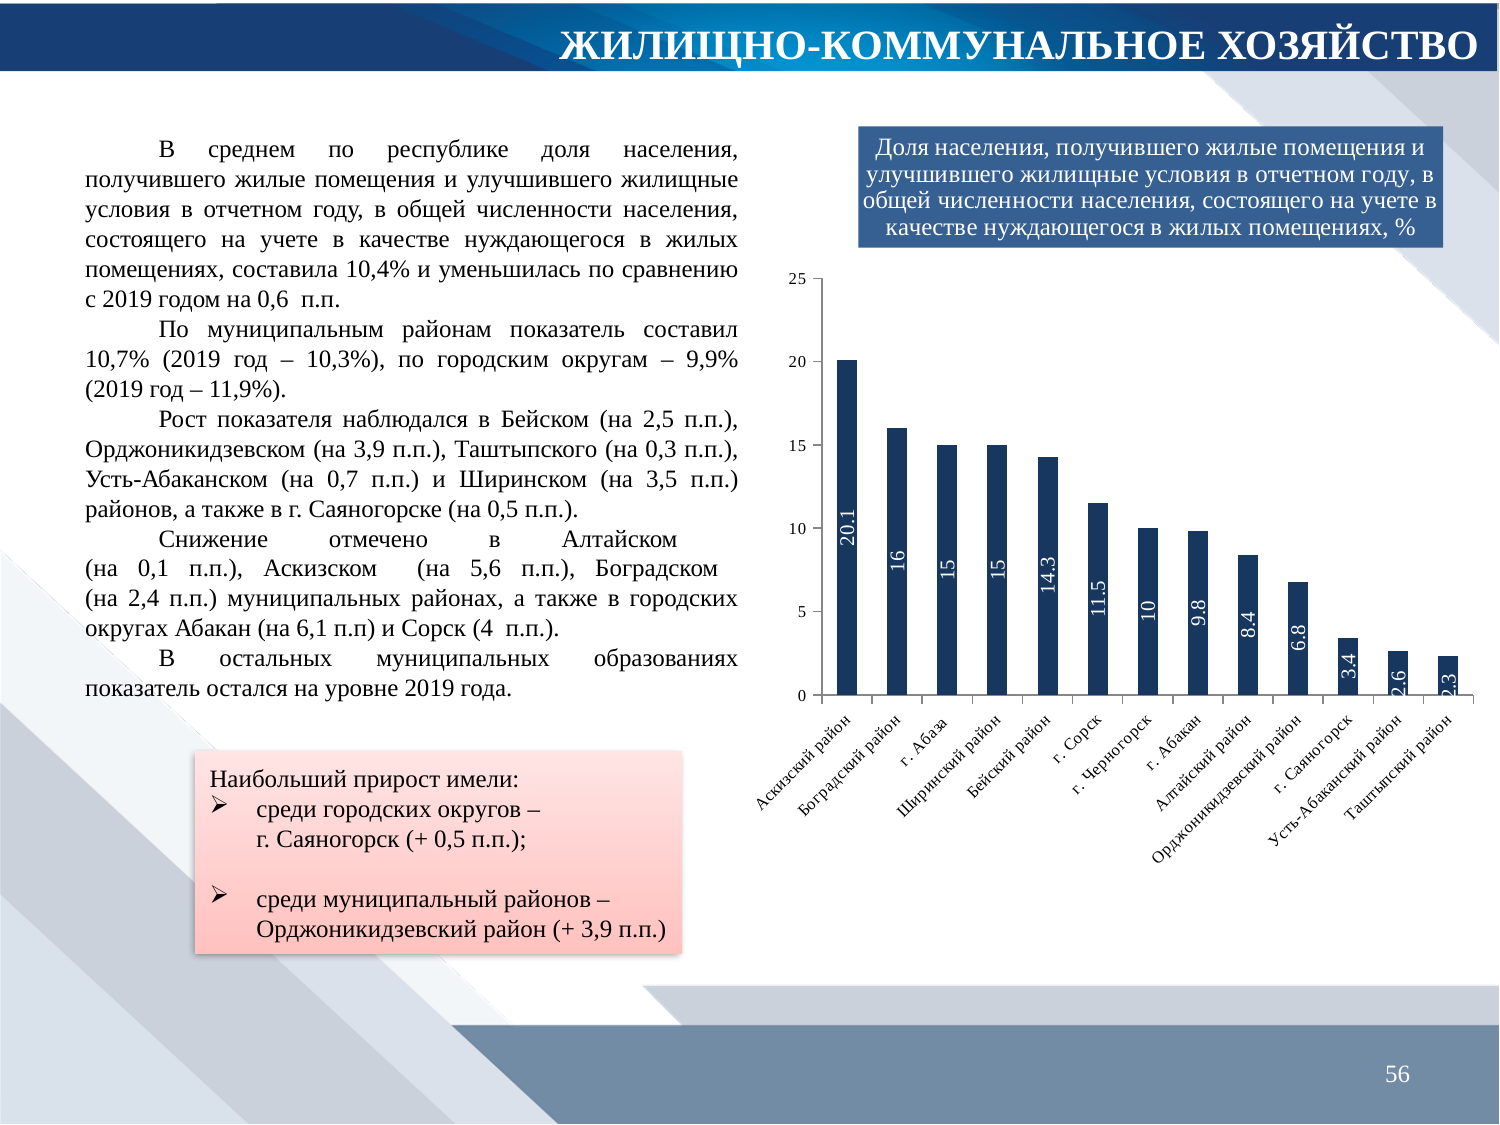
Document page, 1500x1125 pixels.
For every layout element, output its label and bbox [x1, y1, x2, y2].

chart [749, 122, 1490, 918]
picture [0, 0, 1500, 1125]
